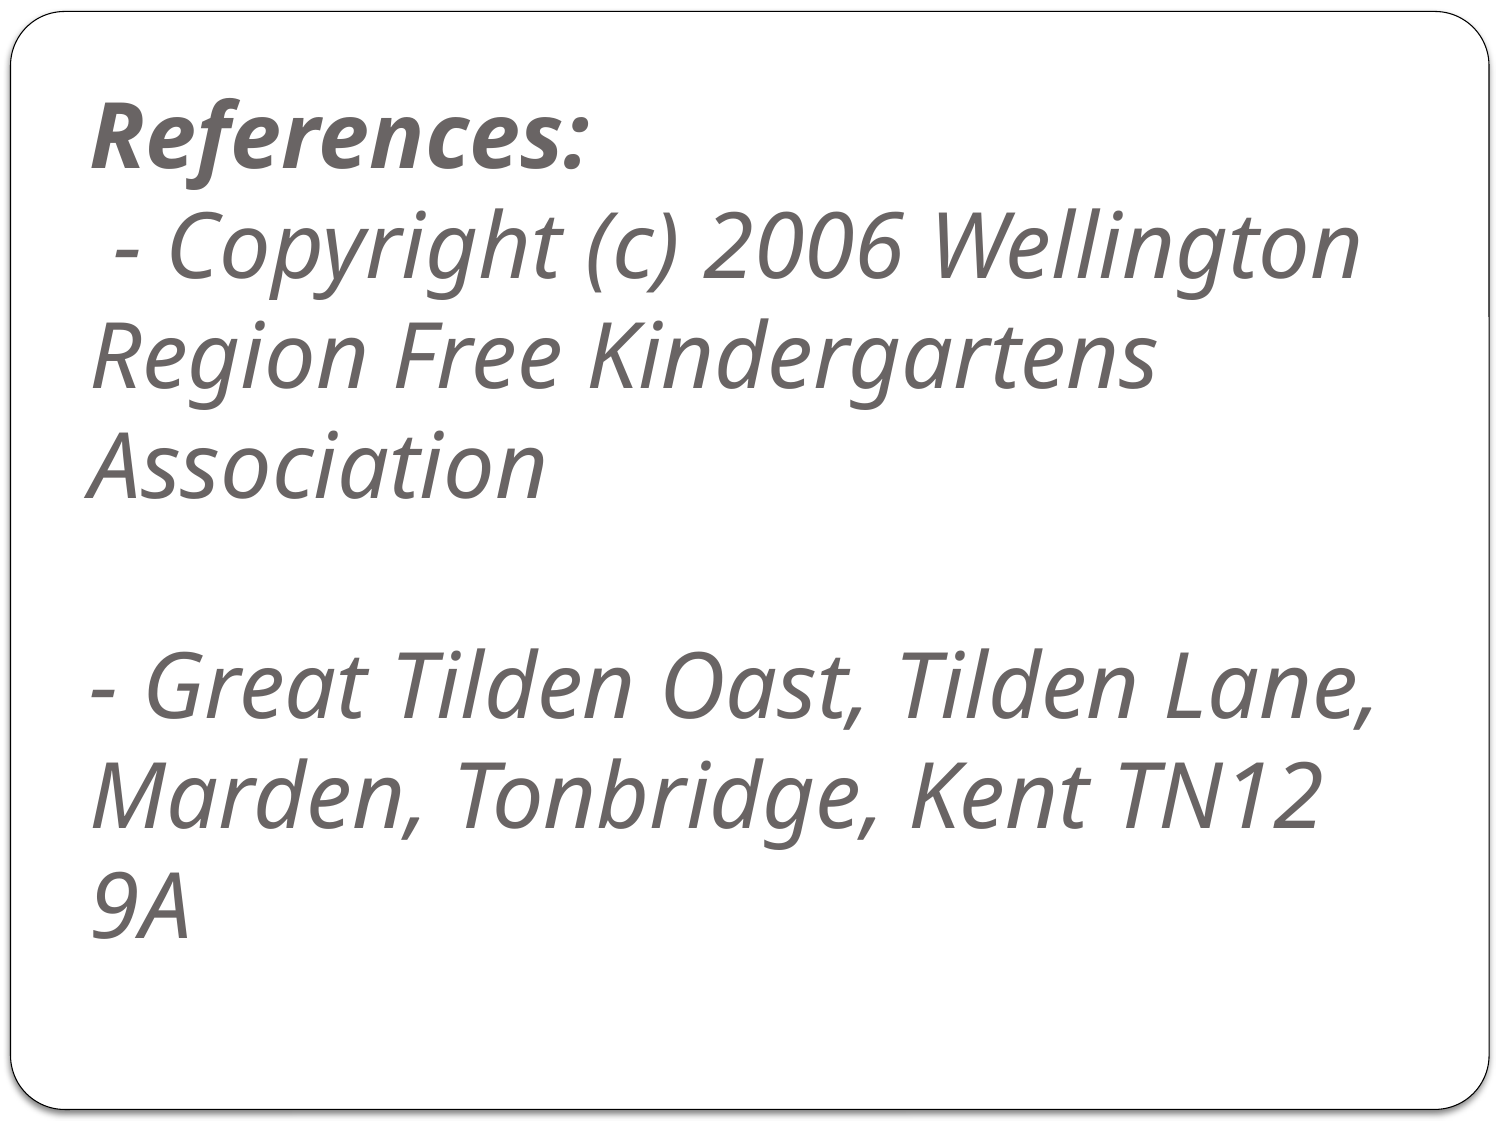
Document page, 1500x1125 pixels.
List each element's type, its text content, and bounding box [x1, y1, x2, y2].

title References: - Copyright (c) 2006 Wellington Region Free Kindergartens Association - Great Tilden Oast, Tilden Lane, Marden, Tonbridge, Kent TN12 9A [75, 45, 1425, 1083]
